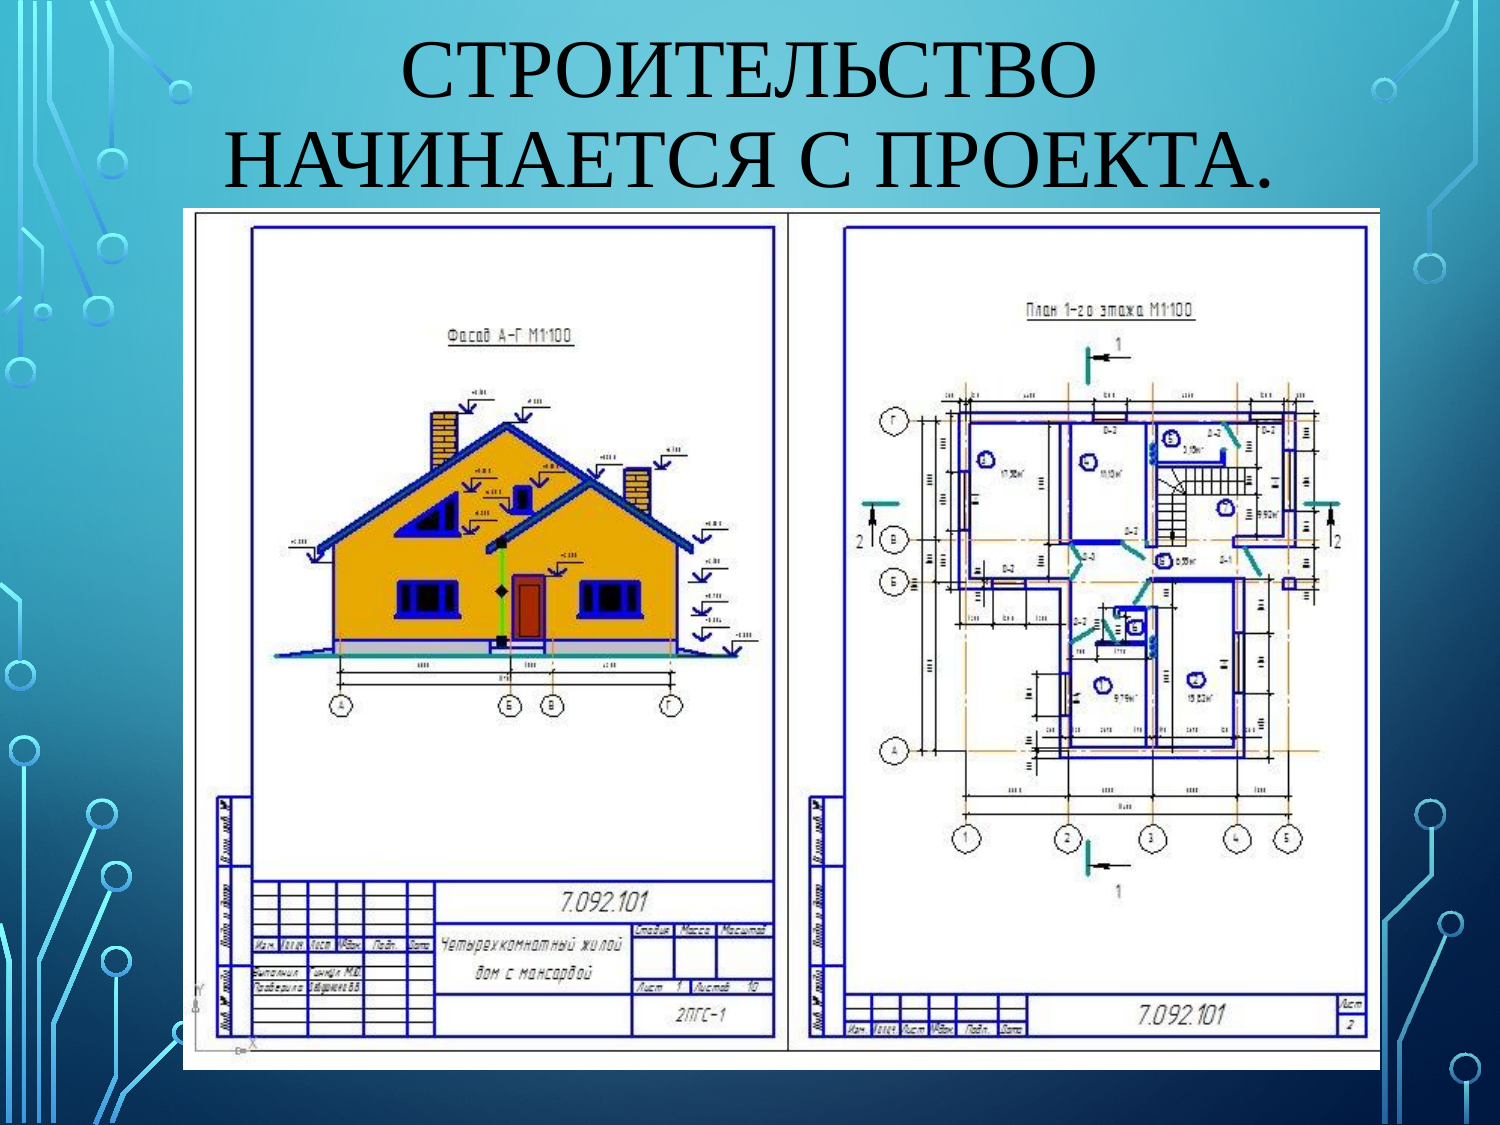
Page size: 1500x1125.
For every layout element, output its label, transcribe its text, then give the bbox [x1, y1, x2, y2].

title Строительство начинается с проекта. [140, 0, 1360, 232]
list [182, 207, 1380, 1071]
